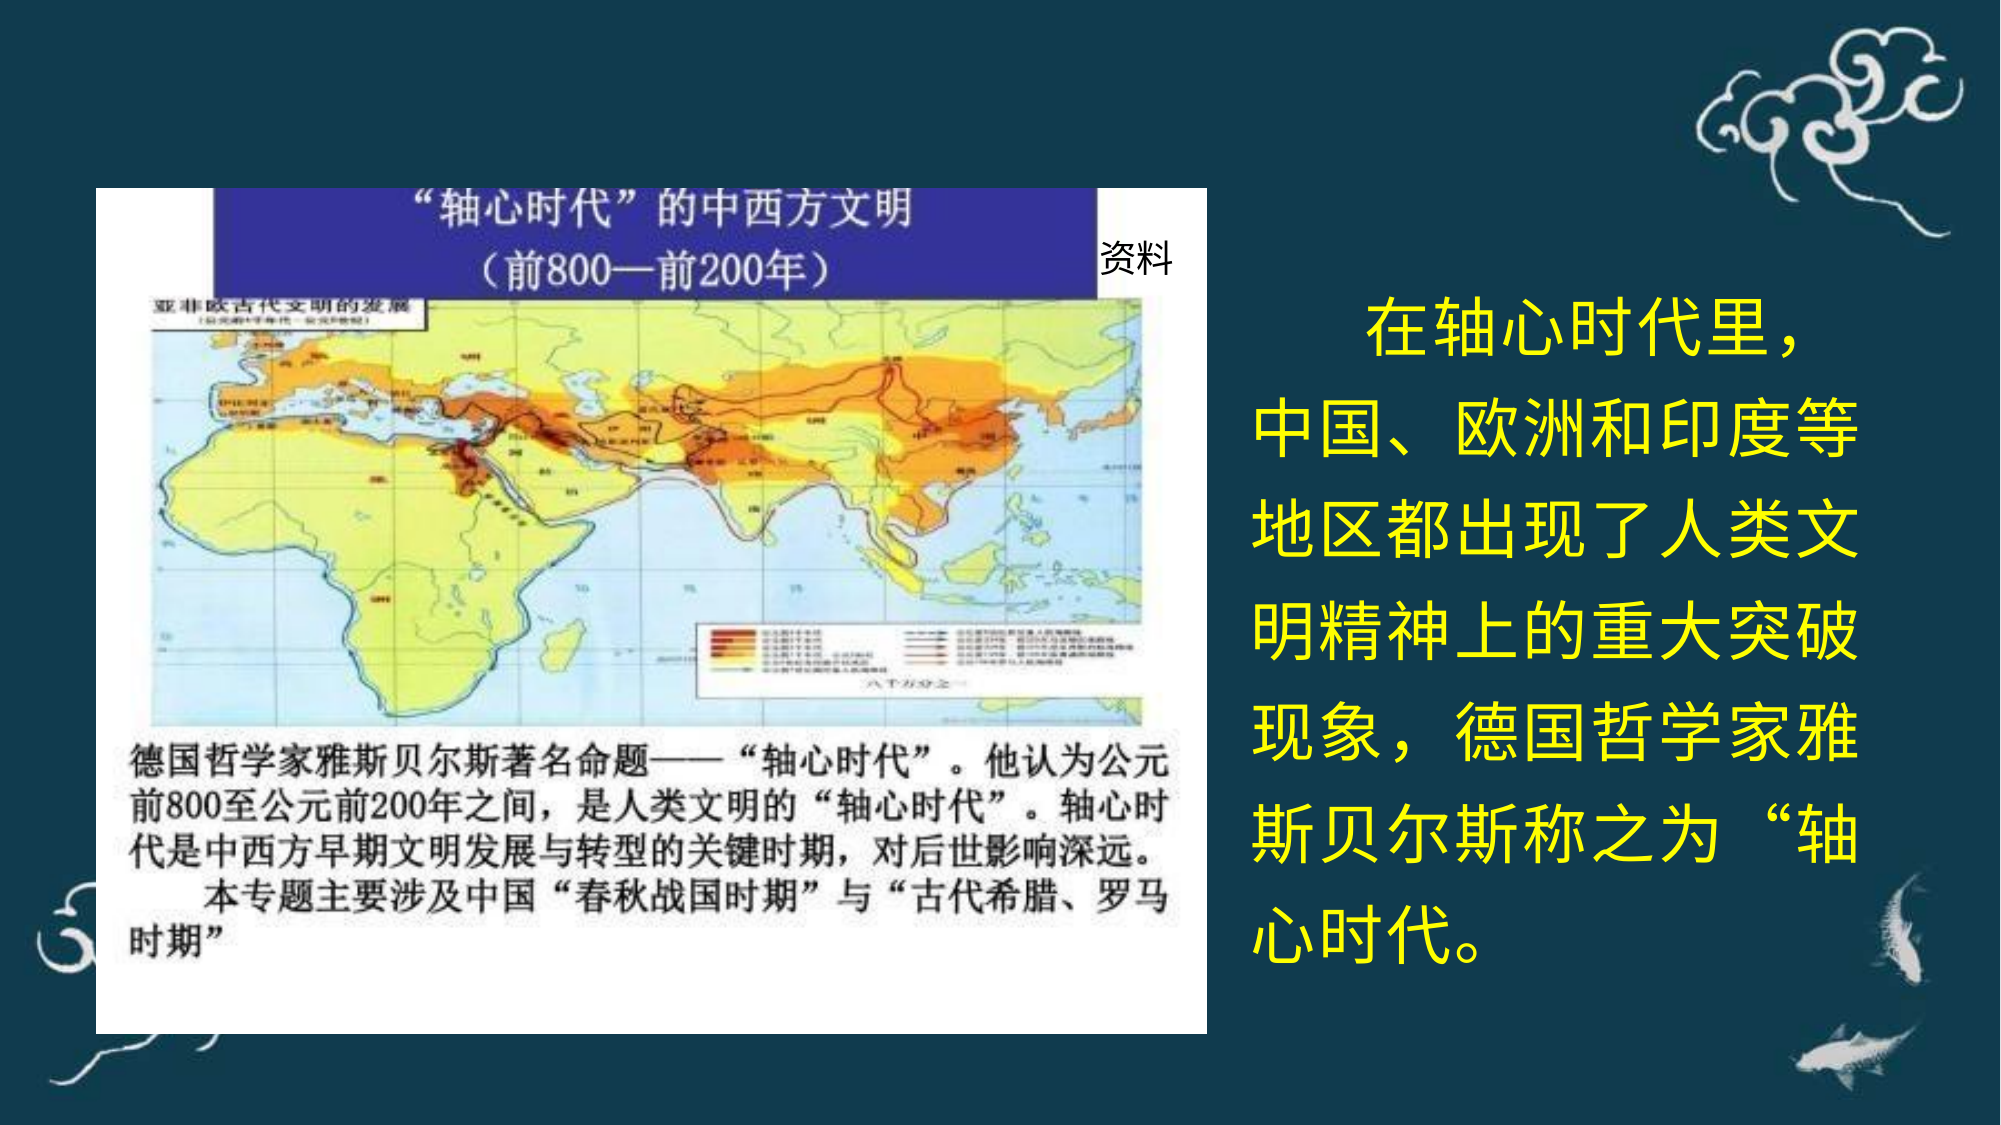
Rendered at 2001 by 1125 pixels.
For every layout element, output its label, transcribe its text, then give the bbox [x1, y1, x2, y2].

list 在轴心时代里，中国、欧洲和印度等地区都出现了人类文明精神上的重大突破现象，德国哲学家雅斯贝尔斯称之为“轴心时代。 [1235, 255, 1918, 1012]
picture [0, 0, 2001, 1125]
